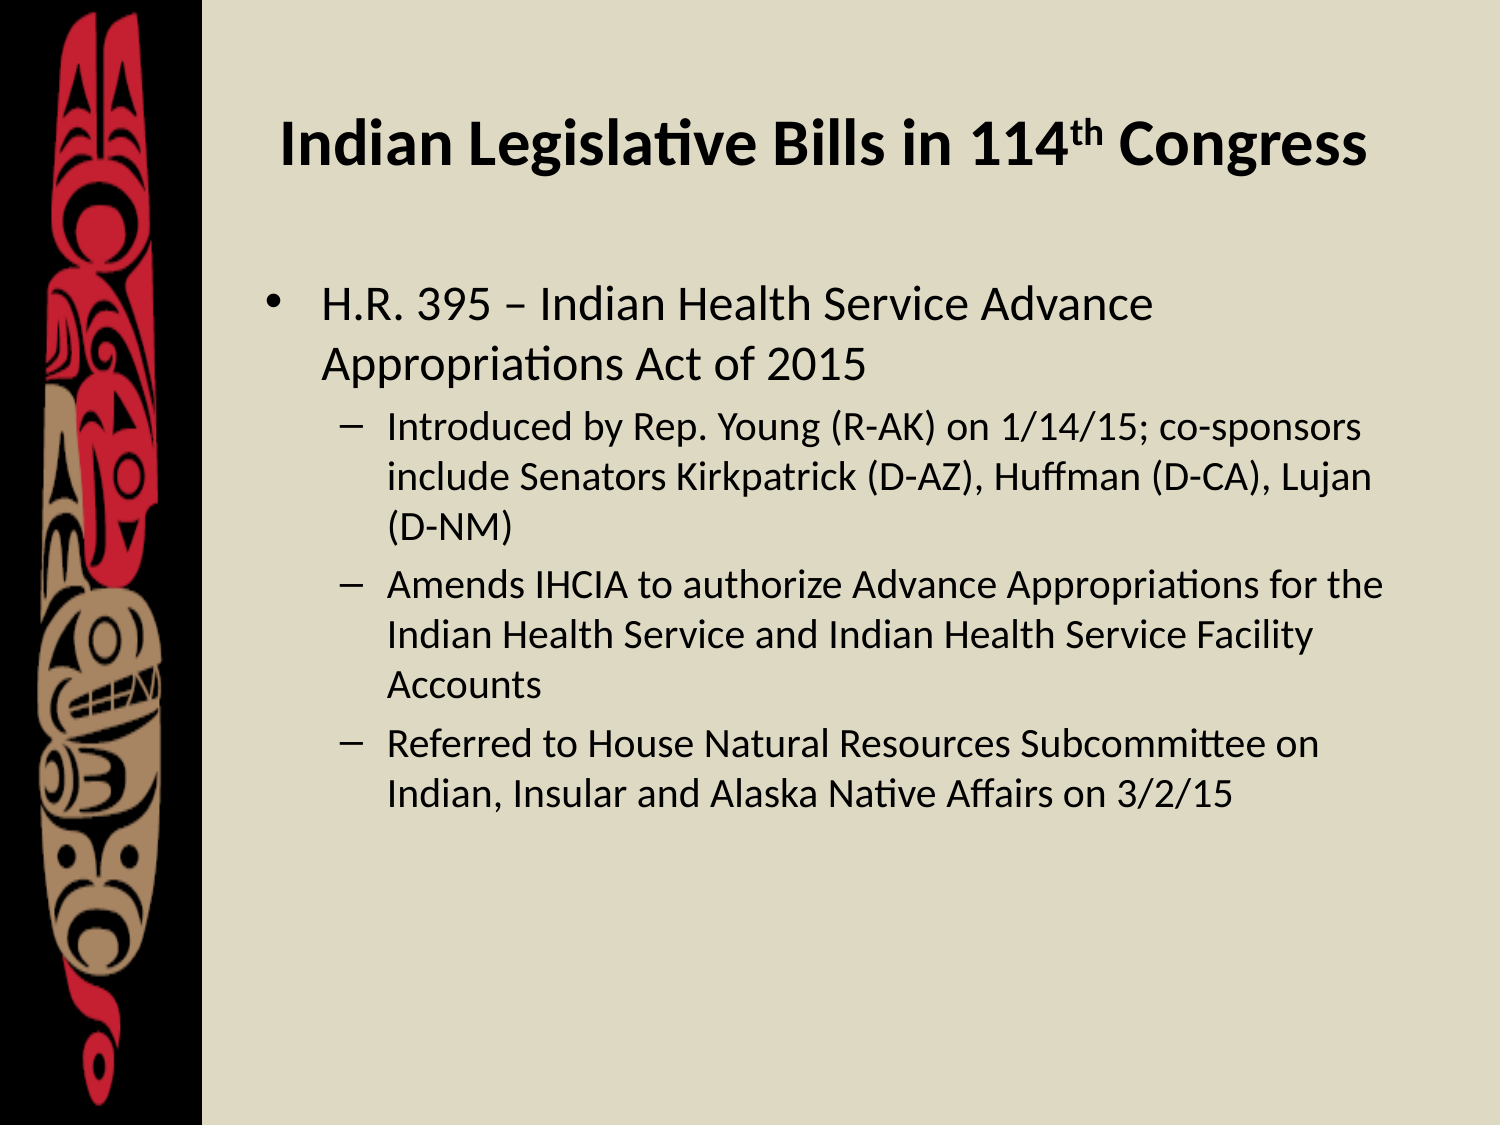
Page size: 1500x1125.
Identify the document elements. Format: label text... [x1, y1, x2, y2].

list H.R. 395 – Indian Health Service Advance Appropriations Act of 2015 Introduced by Rep. Young (R-AK) on 1/14/15; co-sponsors include Senators Kirkpatrick (D-AZ), Huffman (D-CA), Lujan (D-NM) Amends IHCIA to authorize Advance Appropriations for the Indian Health Service and Indian Health Service Facility Accounts Referred to House Natural Resources Subcommittee on Indian, Insular and Alaska Native Affairs on 3/2/15 [249, 262, 1425, 1005]
picture [0, 0, 202, 1125]
title Indian Legislative Bills in 114th Congress [237, 45, 1425, 233]
